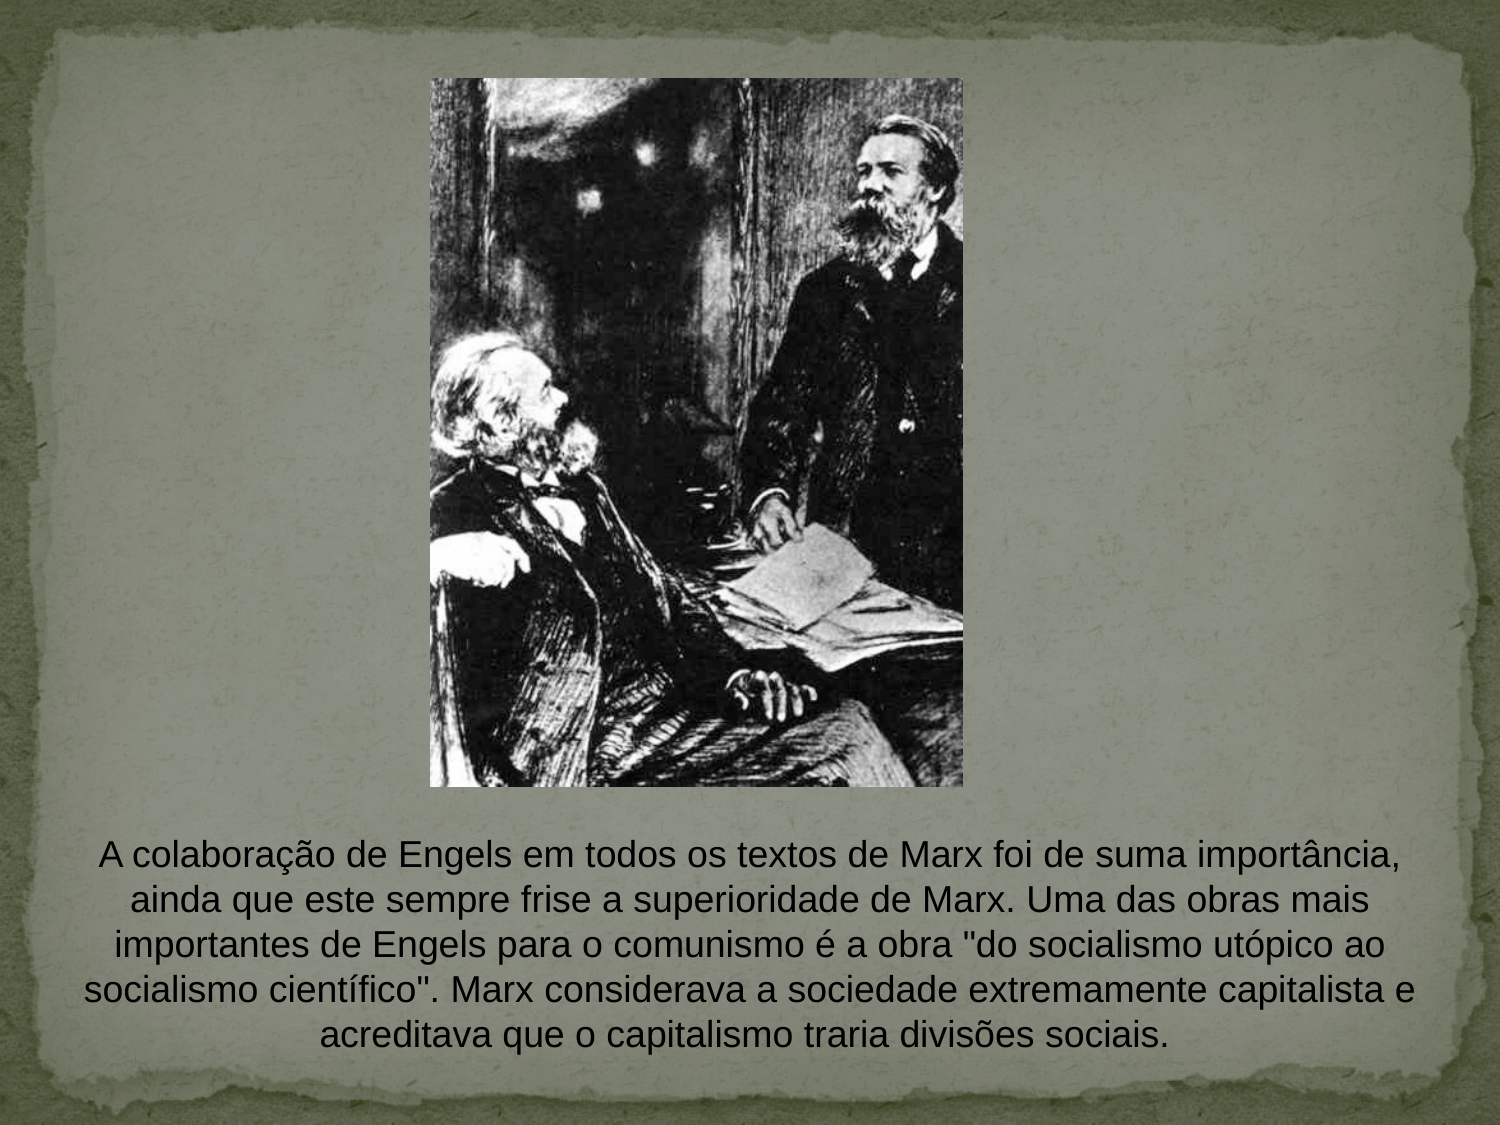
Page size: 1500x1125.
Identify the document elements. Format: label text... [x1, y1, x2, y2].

text_box A colaboração de Engels em todos os textos de Marx foi de suma importância, ainda que este sempre frise a superioridade de Marx. Uma das obras mais importantes de Engels para o comunismo é a obra "do socialismo utópico ao socialismo científico". Marx considerava a sociedade extremamente capitalista e acreditava que o capitalismo traria divisões sociais. [41, 822, 1459, 1063]
picture [430, 78, 963, 787]
